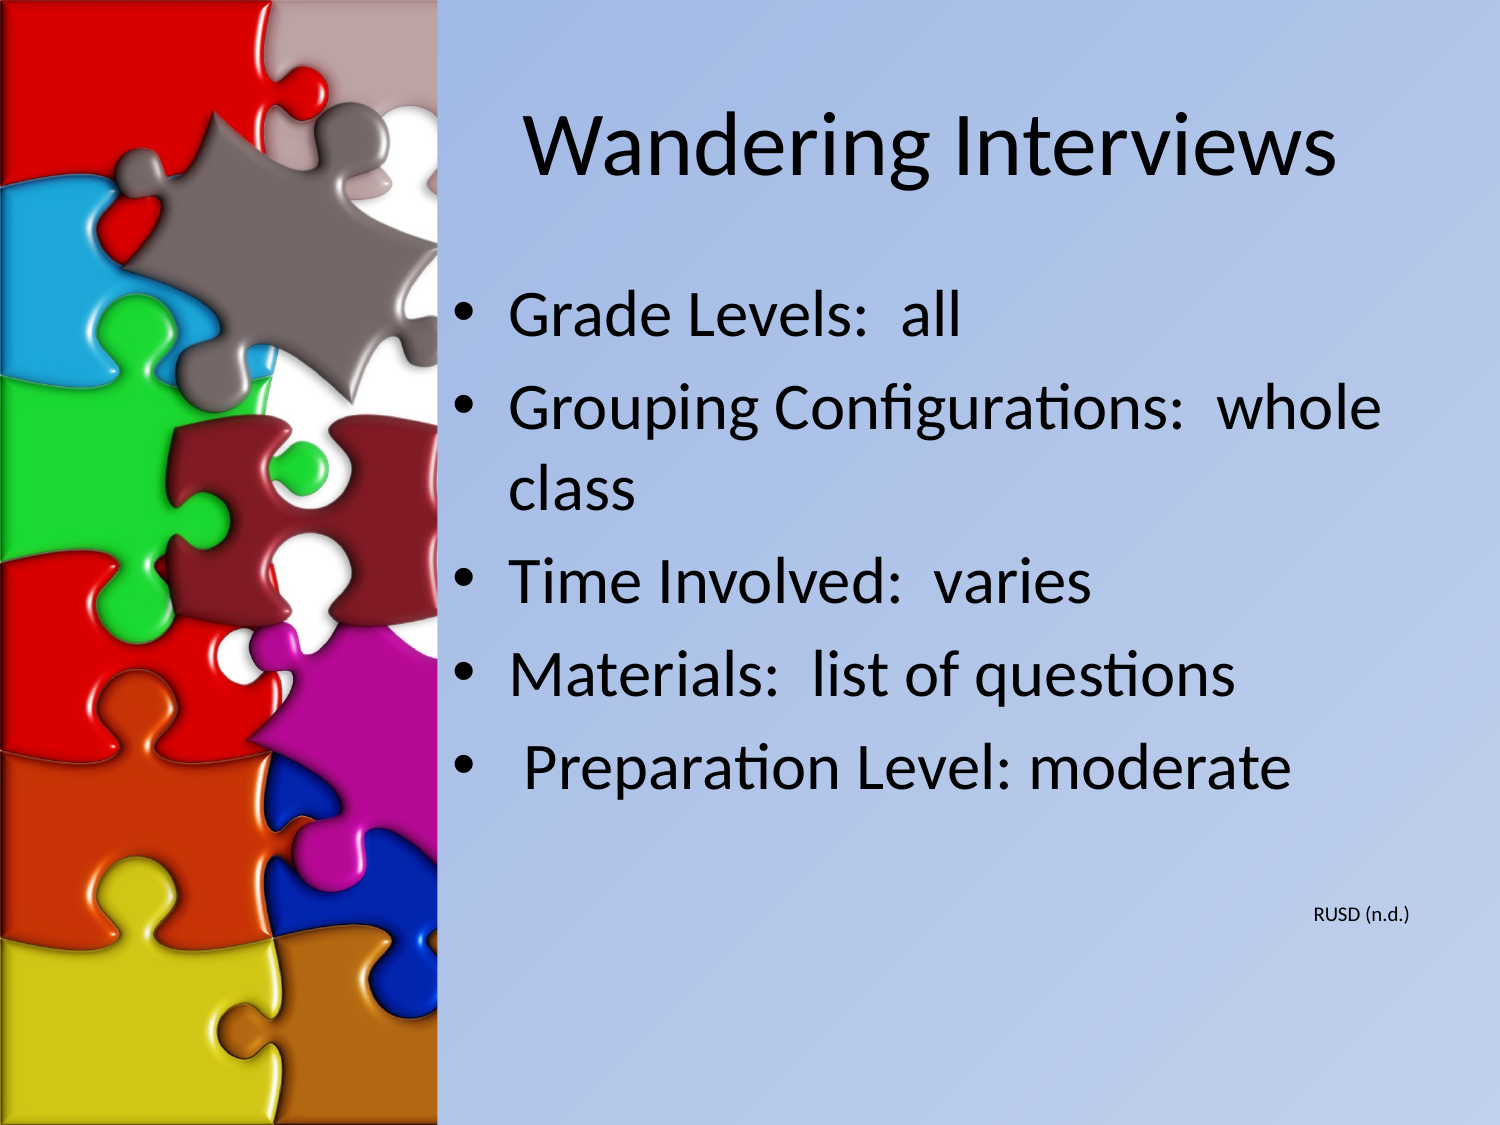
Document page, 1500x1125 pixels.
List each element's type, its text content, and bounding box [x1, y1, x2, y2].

list Grade Levels: all Grouping Configurations: whole class Time Involved: varies Materials: list of questions Preparation Level: moderate RUSD (n.d.) [437, 262, 1425, 1005]
picture [0, 0, 438, 1125]
title Wandering Interviews [437, 45, 1425, 233]
